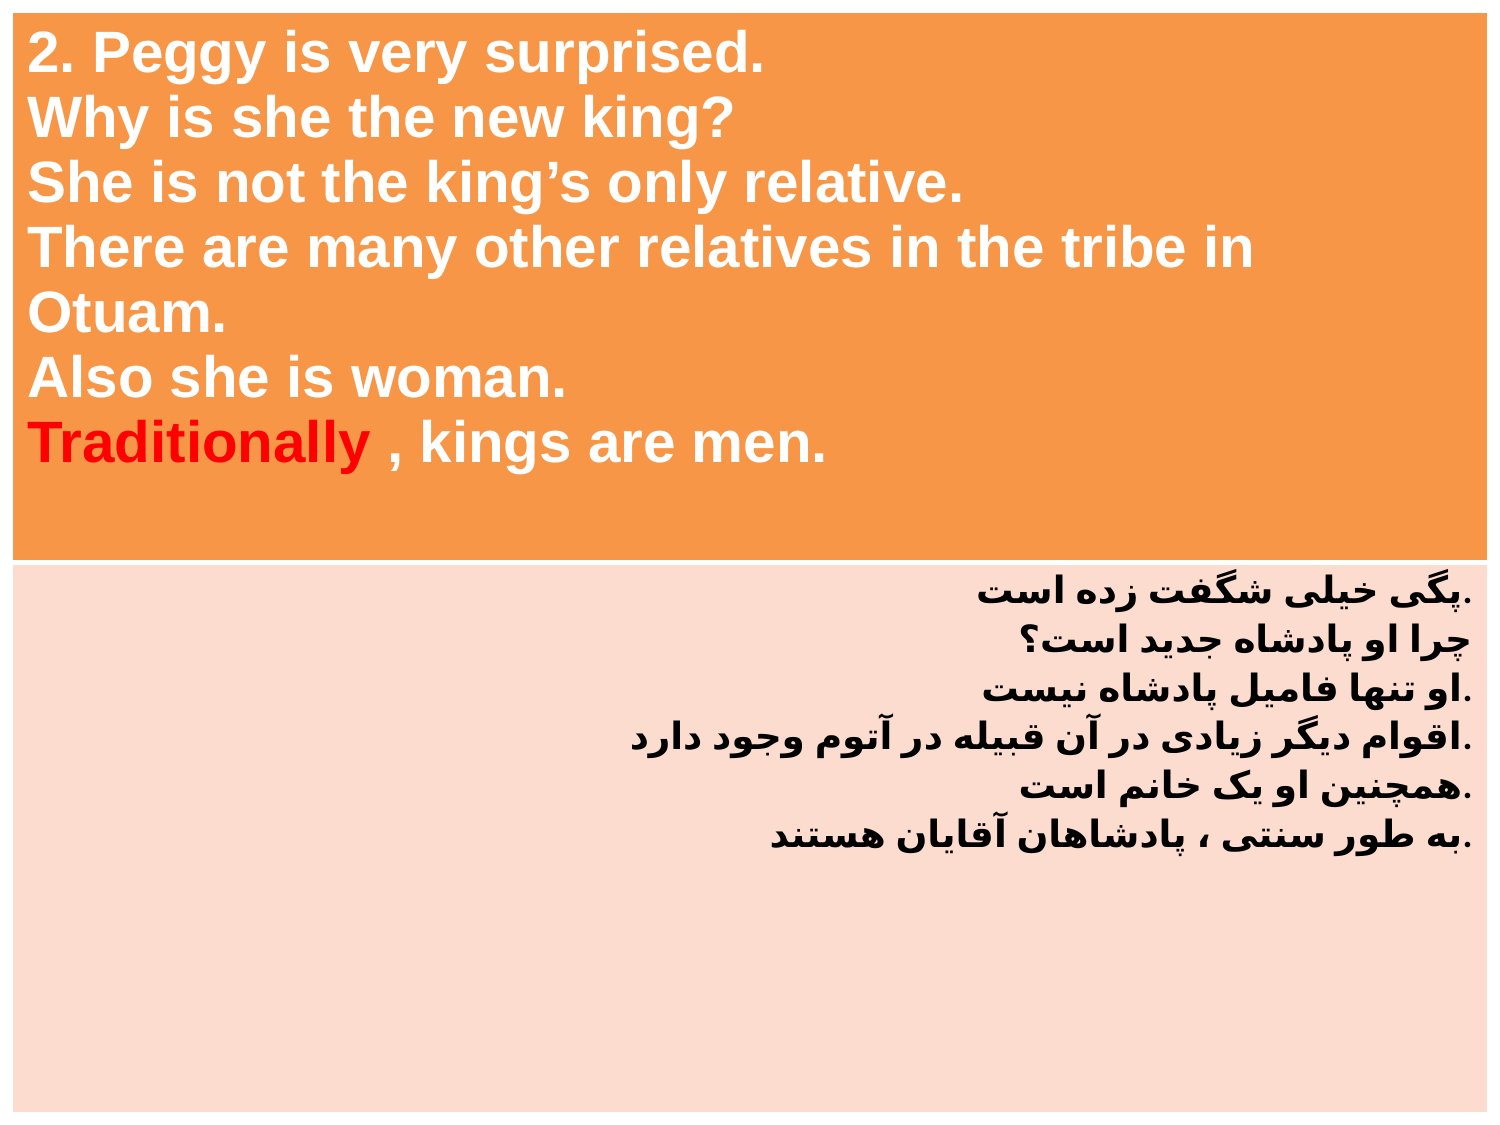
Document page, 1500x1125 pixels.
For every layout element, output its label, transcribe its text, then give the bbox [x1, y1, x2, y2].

table_header 2. Peggy is very surprised. Why is she the new king? She is not the king’s only relative. There are many other relatives in the tribe in Otuam. Also she is woman. Traditionally , kings are men. [13, 13, 1487, 560]
table_cell پگی خیلی شگفت زده است. چرا او پادشاه جدید است؟ او تنها فامیل پادشاه نیست. اقوام دیگر زیادی در آن قبیله در آتوم وجود دارد. همچنین او یک خانم است. به طور سنتی ، پادشاهان آقایان هستند. [13, 565, 1487, 1112]
